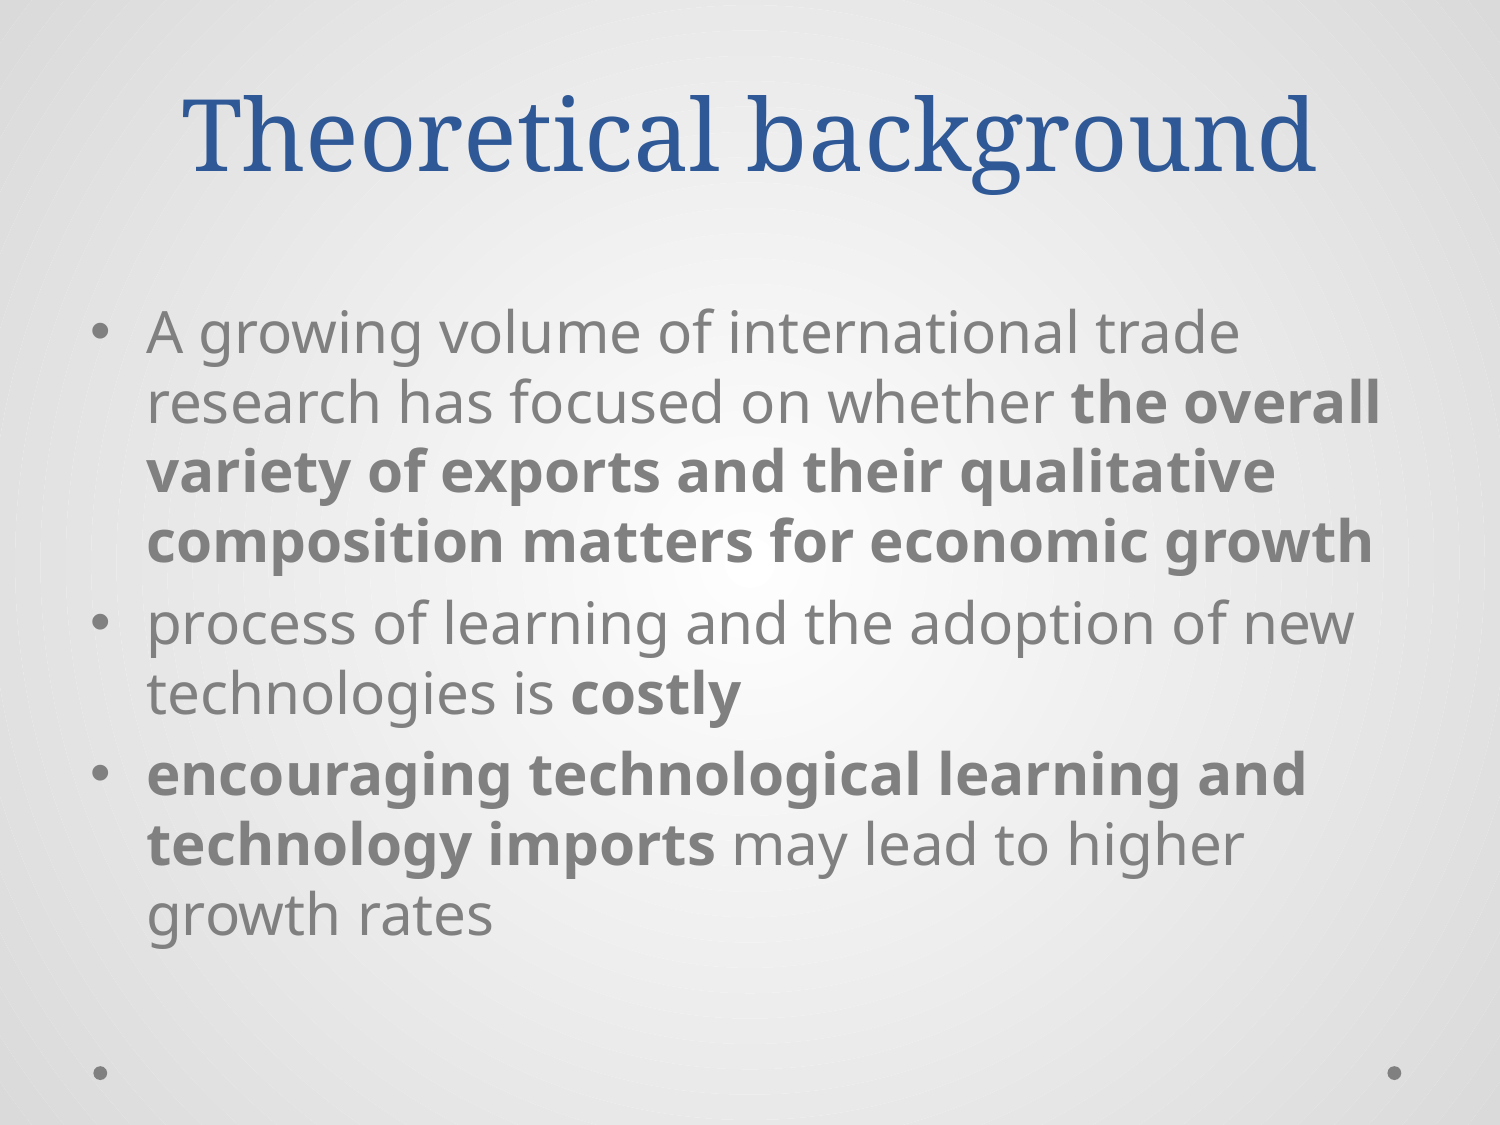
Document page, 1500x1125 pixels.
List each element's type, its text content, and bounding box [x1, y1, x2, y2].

title Theoretical background [75, 0, 1425, 263]
list A growing volume of international trade research has focused on whether the overall variety of exports and their qualitative composition matters for economic growth process of learning and the adoption of new technologies is costly encouraging technological learning and technology imports may lead to higher growth rates [75, 287, 1425, 1005]
